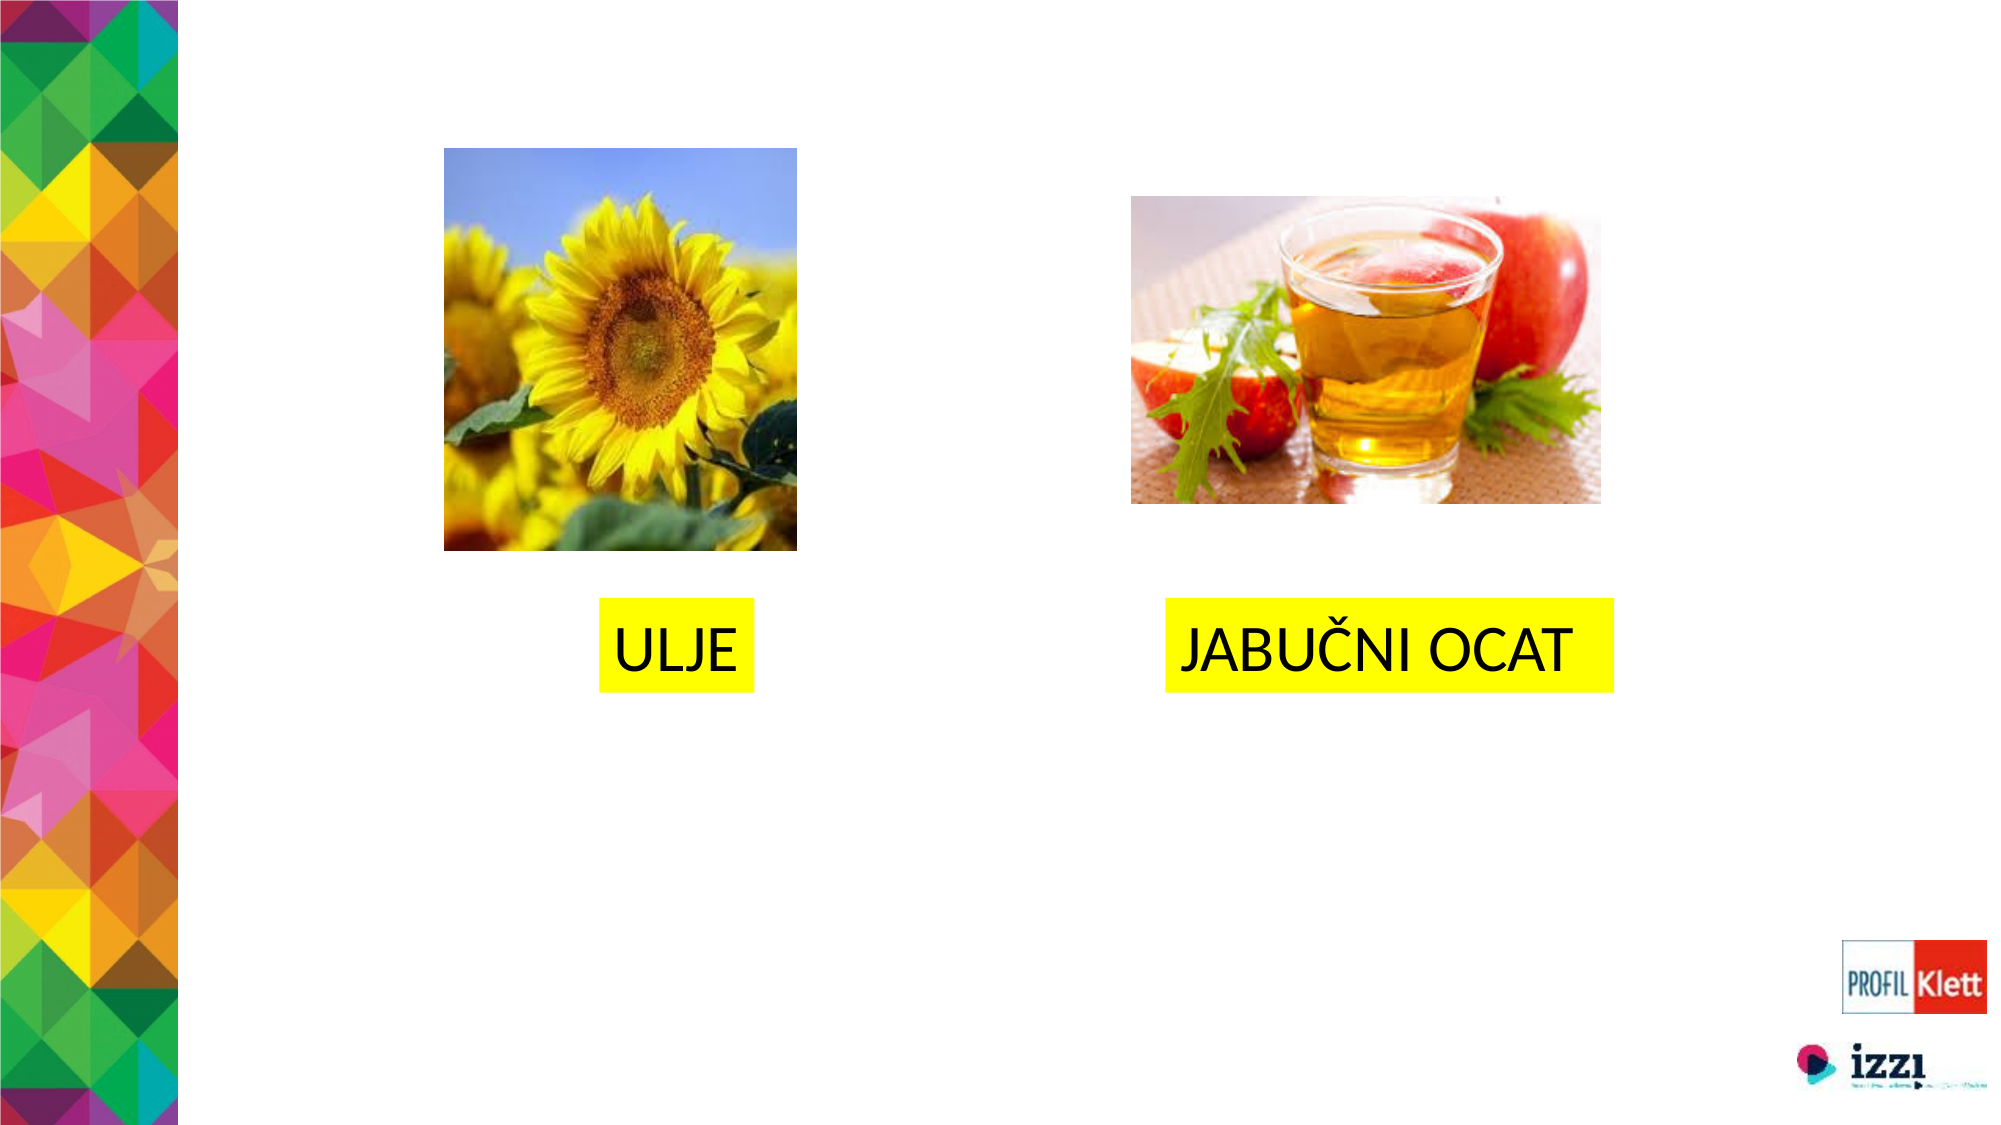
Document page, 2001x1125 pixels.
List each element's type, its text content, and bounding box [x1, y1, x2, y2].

picture [1131, 196, 1601, 504]
text_box ULJE [599, 597, 755, 693]
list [444, 149, 797, 551]
text_box JABUČNI OCAT [1165, 597, 1615, 693]
picture [1842, 940, 1987, 1014]
picture [1, 2, 178, 1124]
picture [1797, 1042, 1987, 1091]
